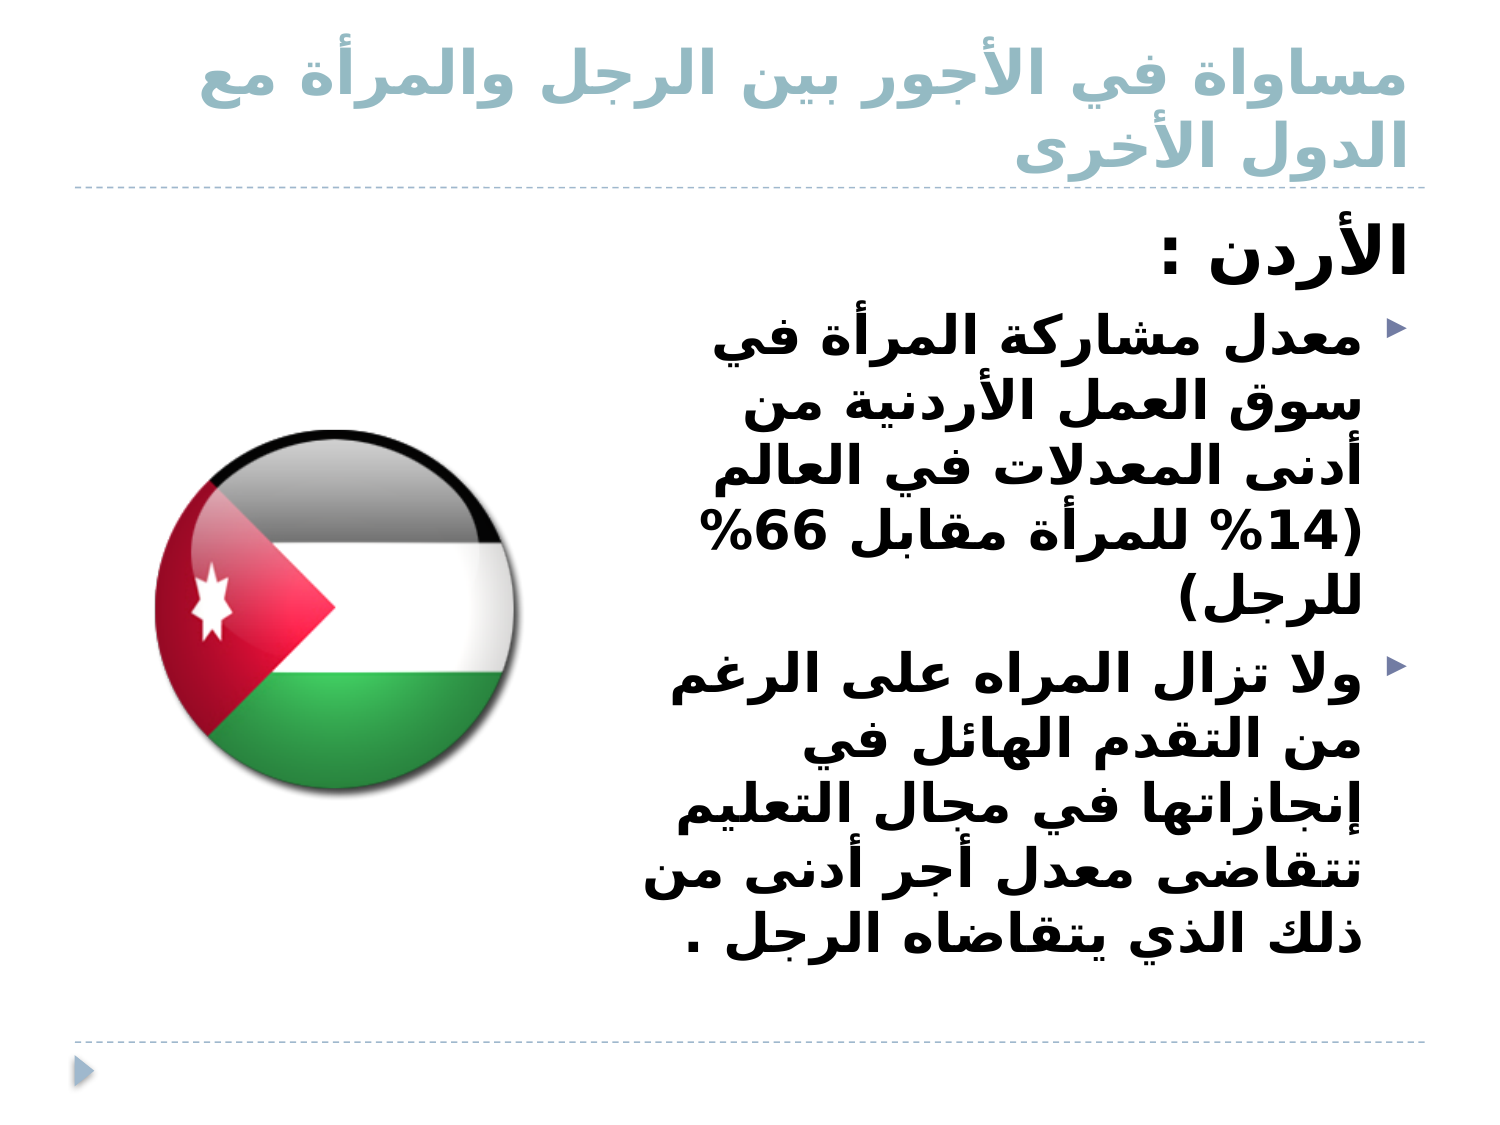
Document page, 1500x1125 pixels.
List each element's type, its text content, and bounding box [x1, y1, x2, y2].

list الأردن : معدل مشاركة المرأة في سوق العمل الأردنية من أدنى المعدلات في العالم (14% للمرأة مقابل 66% للرجل) ولا تزال المراه على الرغم من التقدم الهائل في إنجازاتها في مجال التعليم تتقاضى معدل أجر أدنى من ذلك الذي يتقاضاه الرجل . [596, 200, 1425, 1010]
picture [135, 408, 536, 810]
title مساواة في الأجور بين الرجل والمرأة مع الدول الأخرى [75, 24, 1425, 188]
